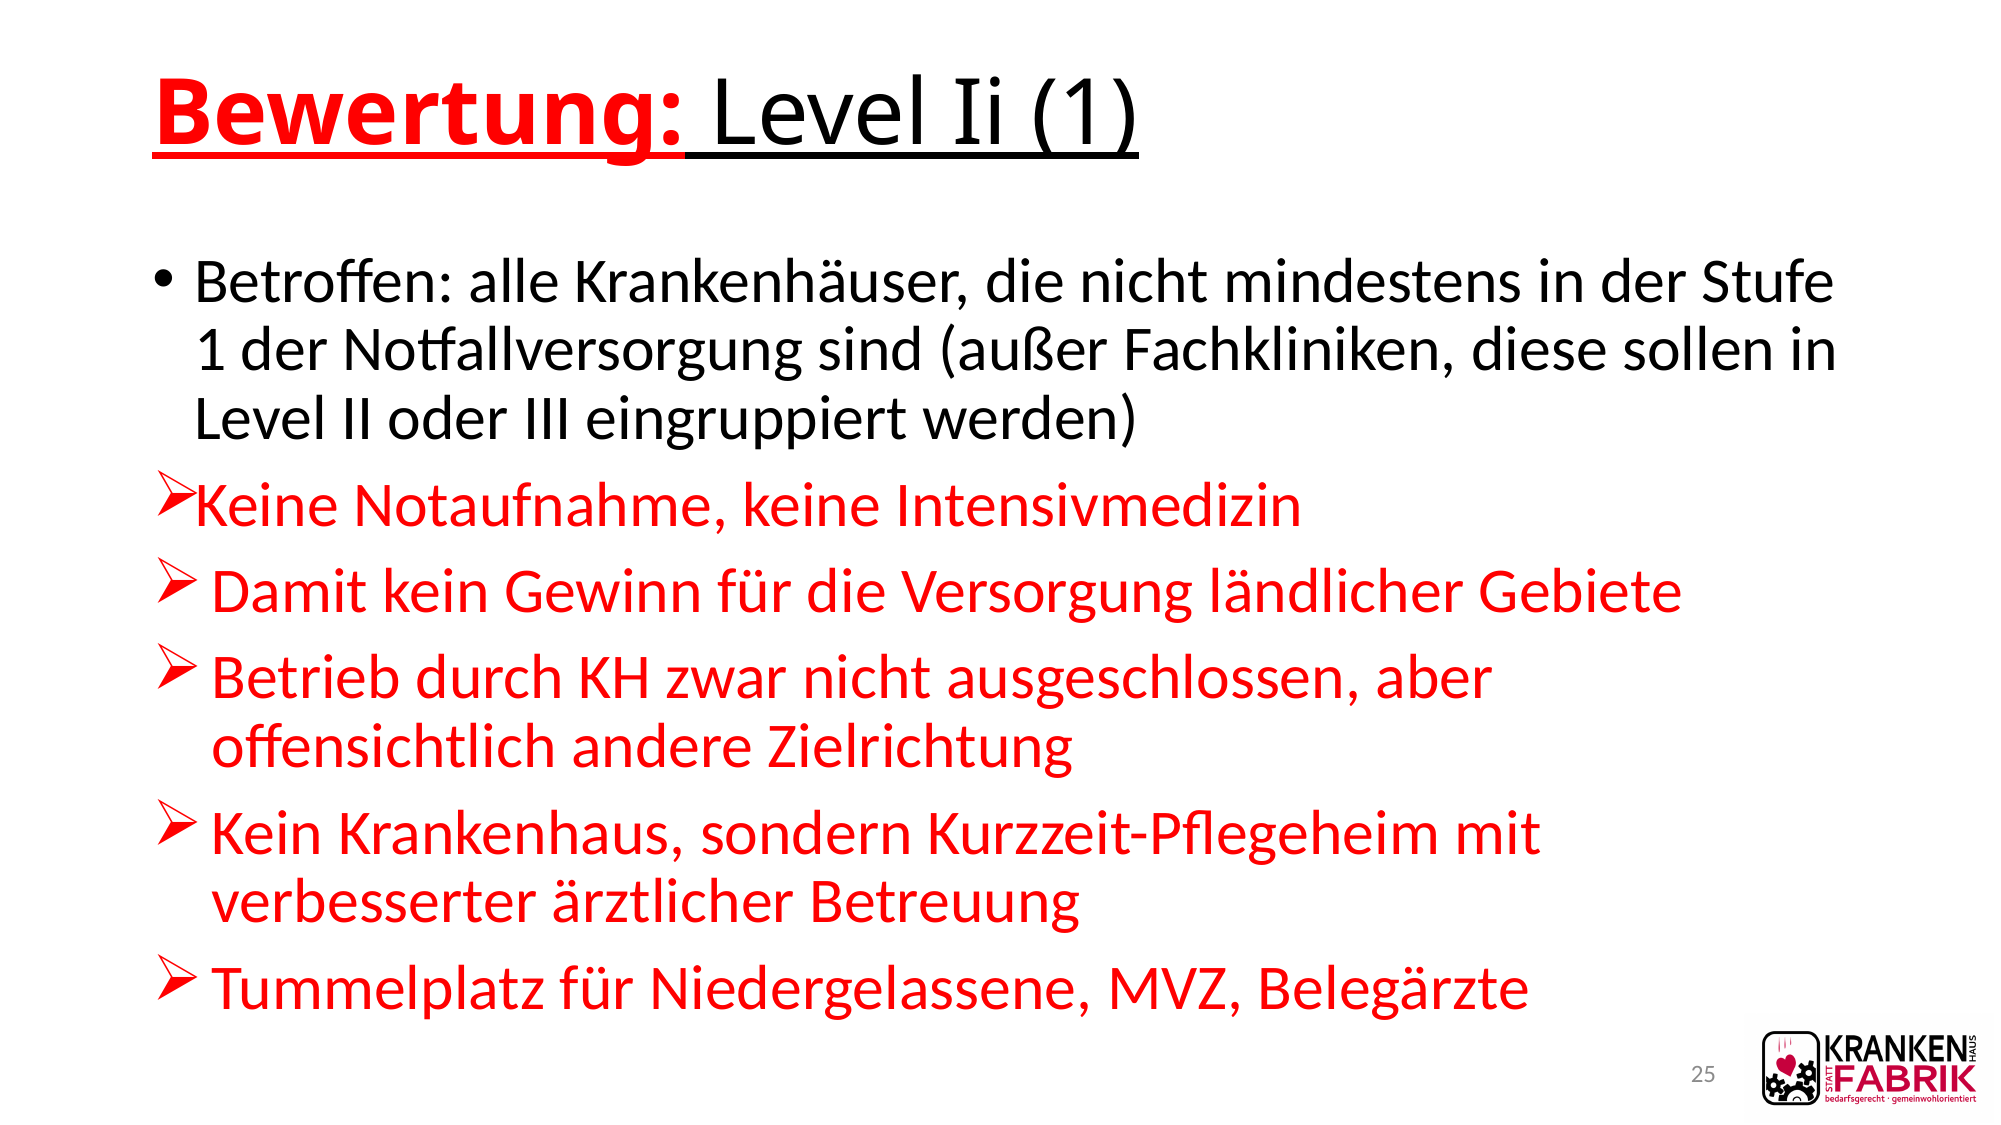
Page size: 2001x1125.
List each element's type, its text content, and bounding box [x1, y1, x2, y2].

slide_number 25 [1281, 1042, 1731, 1103]
list Betroffen: alle Krankenhäuser, die nicht mindestens in der Stufe 1 der Notfallversorgung sind (außer Fachkliniken, diese sollen in Level II oder III eingruppiert werden) Keine Notaufnahme, keine Intensivmedizin Damit kein Gewinn für die Versorgung ländlicher Gebiete Betrieb durch KH zwar nicht ausgeschlossen, aber offensichtlich andere Zielrichtung Kein Krankenhaus, sondern Kurzzeit-Pflegeheim mit verbesserter ärztlicher Betreuung Tummelplatz für Niedergelassene, MVZ, Belegärzte [137, 239, 1863, 1043]
title Bewertung: Level Ii (1) [137, 6, 1863, 224]
picture [1744, 1013, 1994, 1123]
